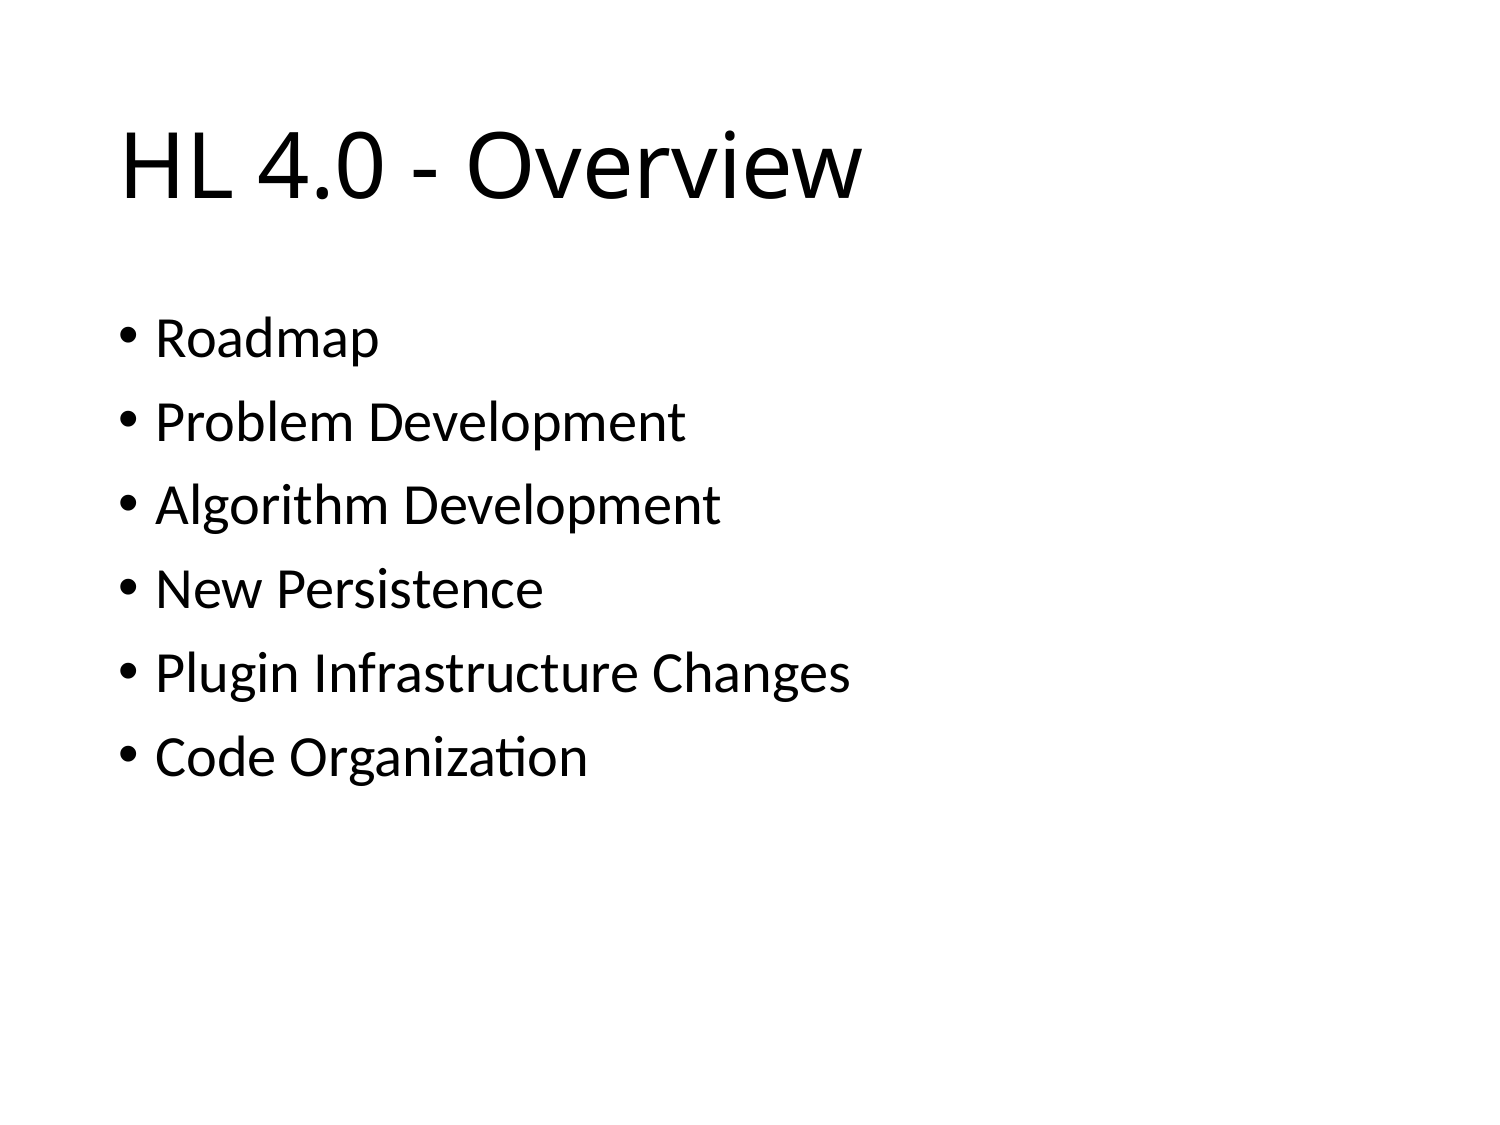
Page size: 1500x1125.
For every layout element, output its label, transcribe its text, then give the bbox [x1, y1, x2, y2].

list Roadmap Problem Development Algorithm Development New Persistence Plugin Infrastructure Changes Code Organization [103, 299, 1397, 1014]
title HL 4.0 - Overview [103, 59, 1397, 278]
